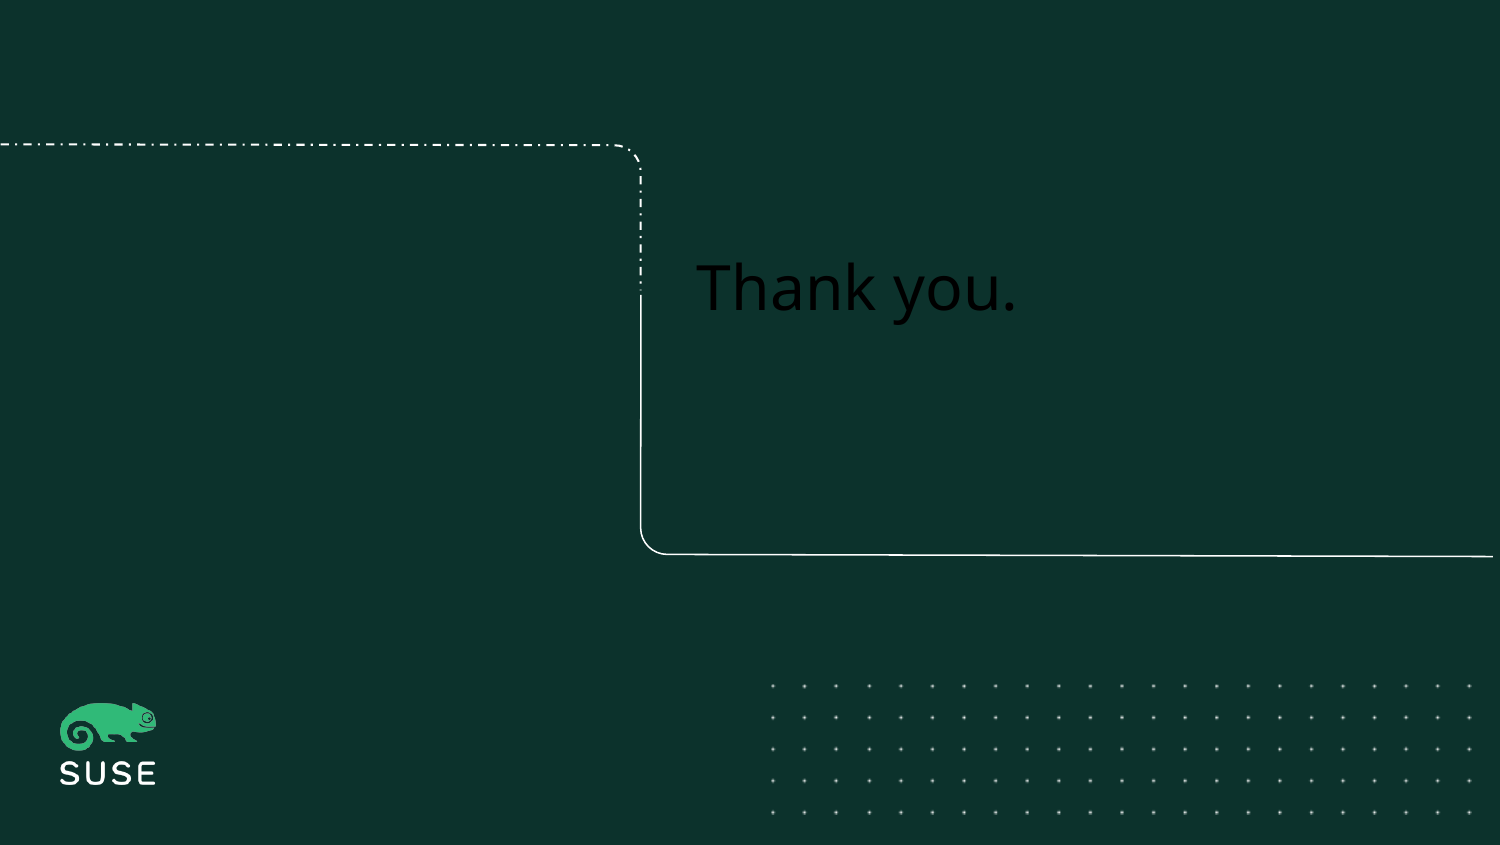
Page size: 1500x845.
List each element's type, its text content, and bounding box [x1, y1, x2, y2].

text_box Thank you. [696, 248, 1099, 347]
picture [771, 684, 1472, 815]
picture [37, 680, 178, 808]
